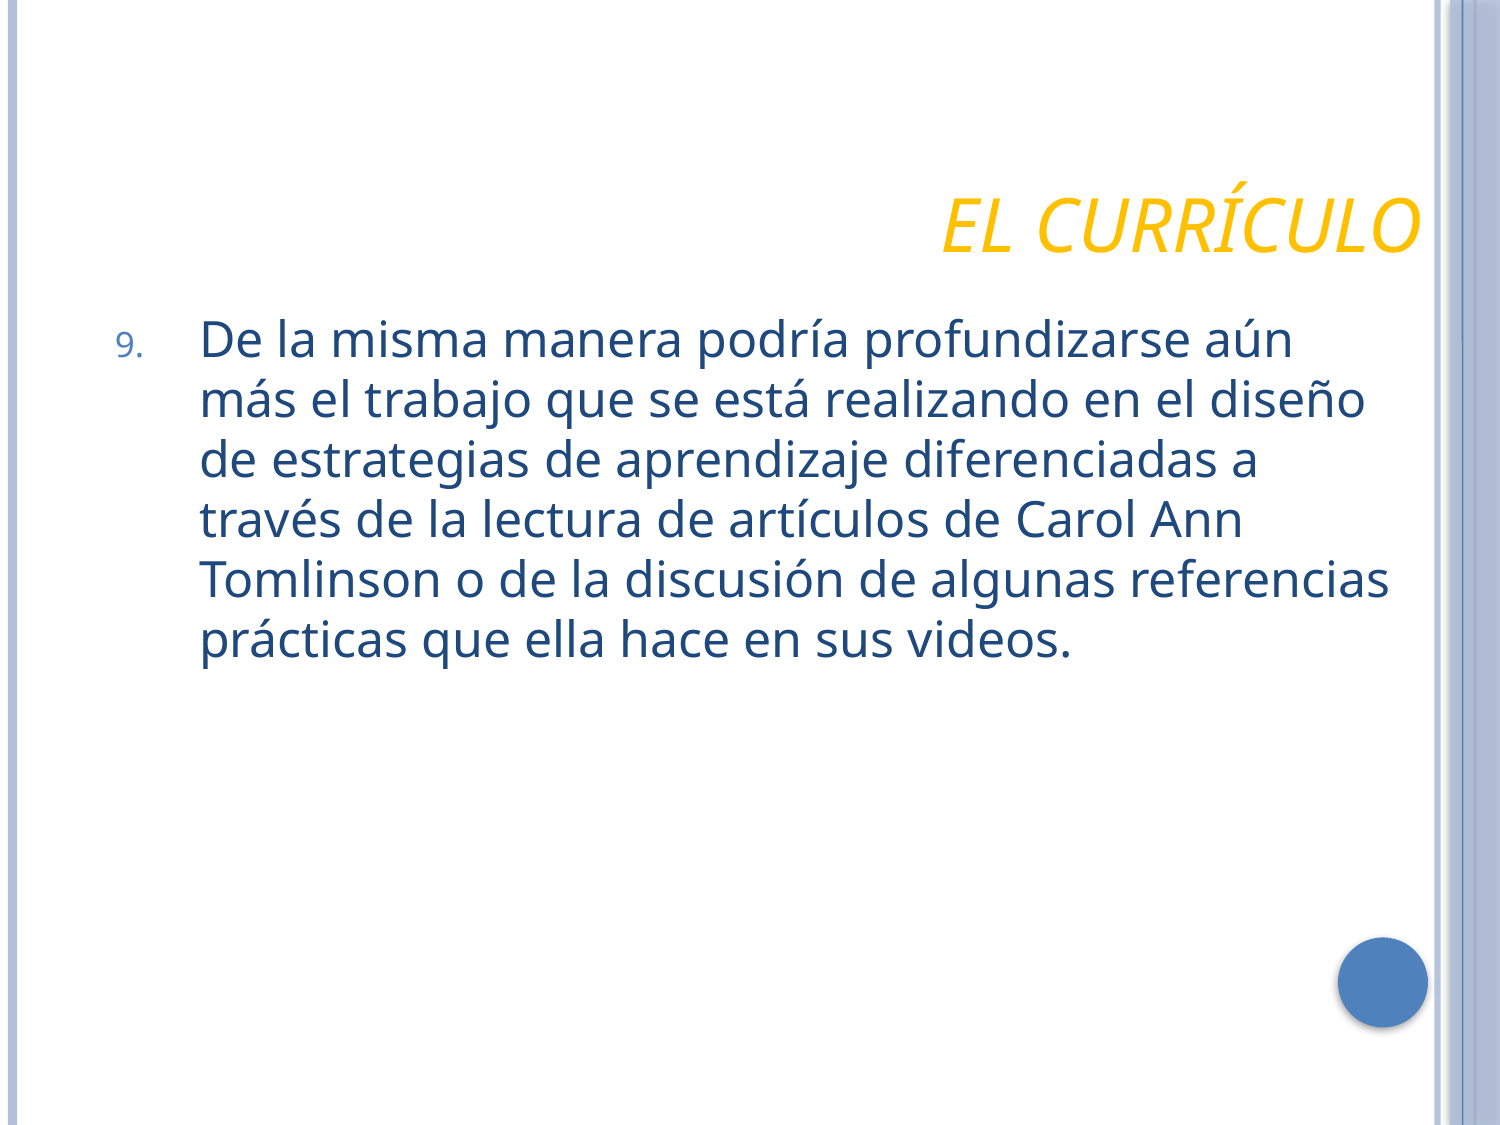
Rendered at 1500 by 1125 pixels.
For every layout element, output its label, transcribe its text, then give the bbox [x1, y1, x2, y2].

title El Currículo [99, 87, 1438, 275]
list De la misma manera podría profundizarse aún más el trabajo que se está realizando en el diseño de estrategias de aprendizaje diferenciadas a través de la lectura de artículos de Carol Ann Tomlinson o de la discusión de algunas referencias prácticas que ella hace en sus videos. [99, 299, 1413, 988]
